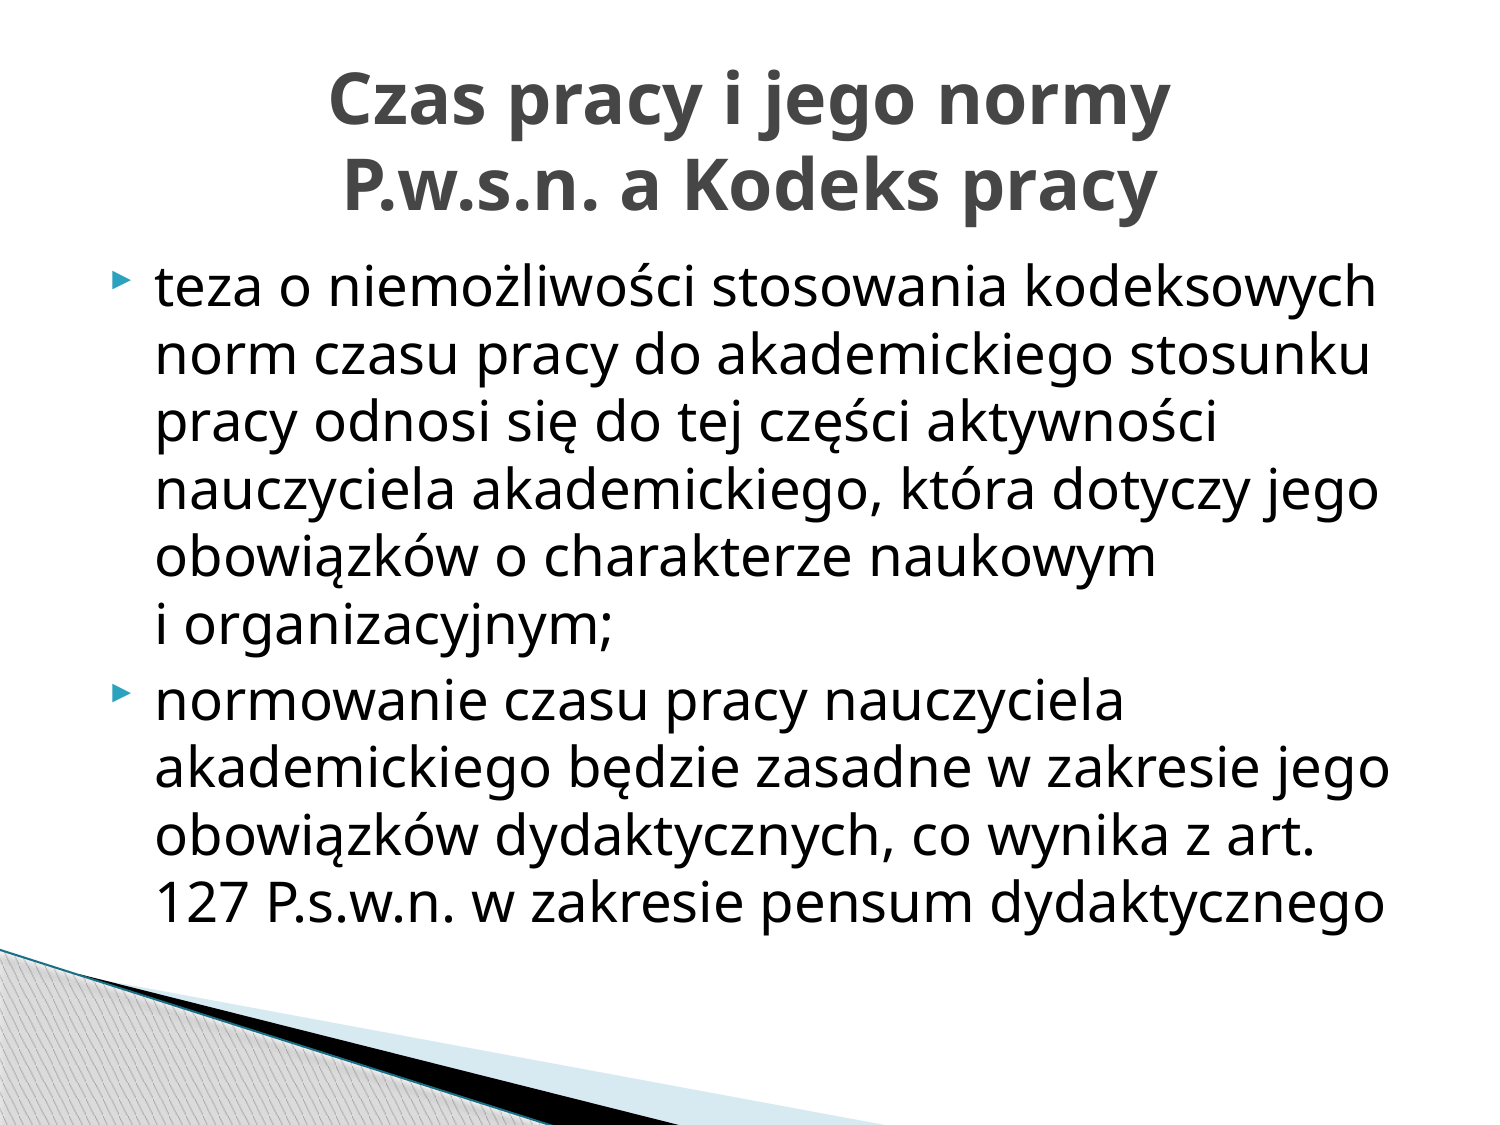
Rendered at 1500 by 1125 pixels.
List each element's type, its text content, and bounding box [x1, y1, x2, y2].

list teza o niemożliwości stosowania kodeksowych norm czasu pracy do akademickiego stosunku pracy odnosi się do tej części aktywności nauczyciela akademickiego, która dotyczy jego obowiązków o charakterze naukowym i organizacyjnym; normowanie czasu pracy nauczyciela akademickiego będzie zasadne w zakresie jego obowiązków dydaktycznych, co wynika z art. 127 P.s.w.n. w zakresie pensum dydaktycznego [75, 243, 1425, 986]
title Czas pracy i jego normy P.w.s.n. a Kodeks pracy [75, 45, 1425, 233]
